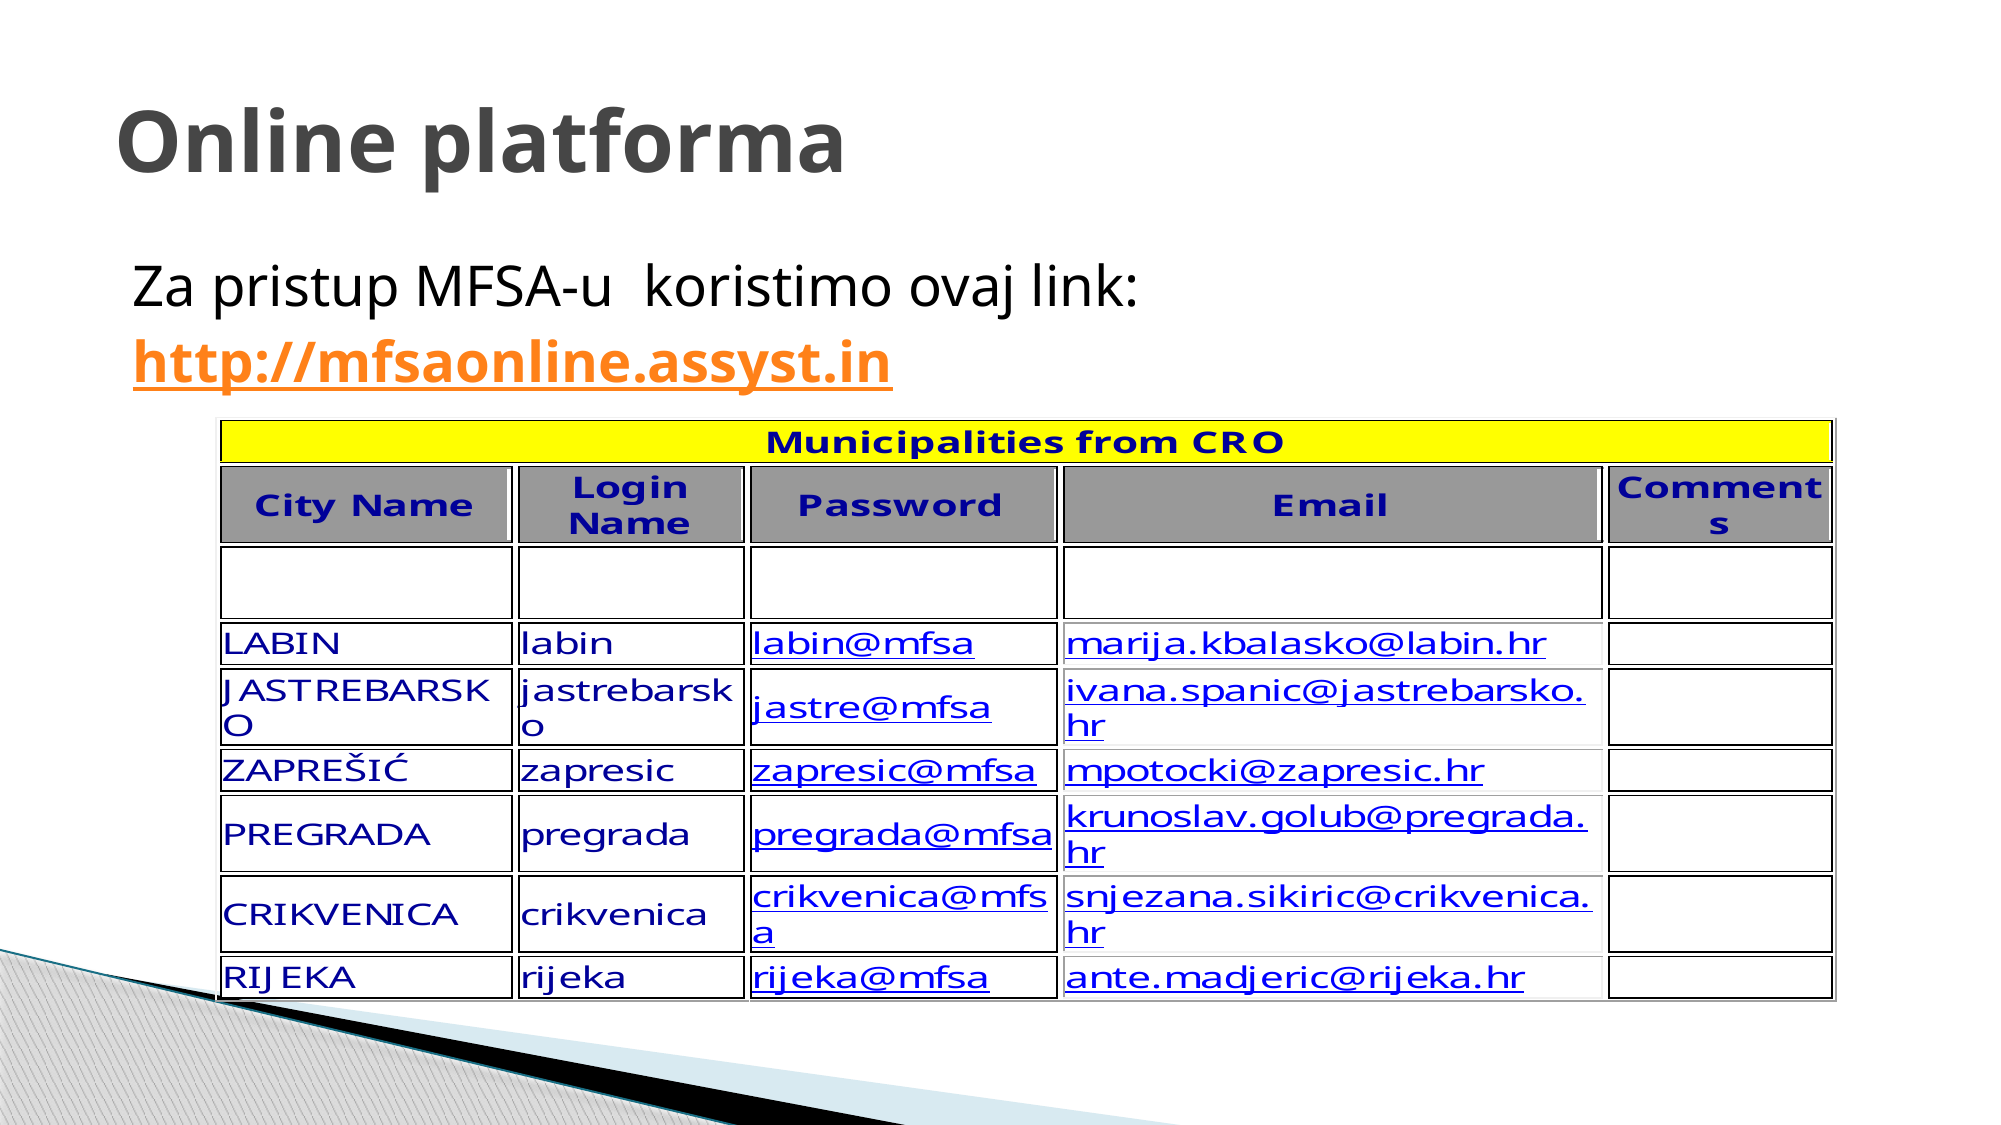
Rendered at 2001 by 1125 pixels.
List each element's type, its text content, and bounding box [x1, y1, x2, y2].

title Online platforma [99, 45, 1900, 233]
picture [214, 416, 1838, 1031]
list Za pristup MFSA-u koristimo ovaj link: http://mfsaonline.assyst.in [99, 243, 1900, 986]
